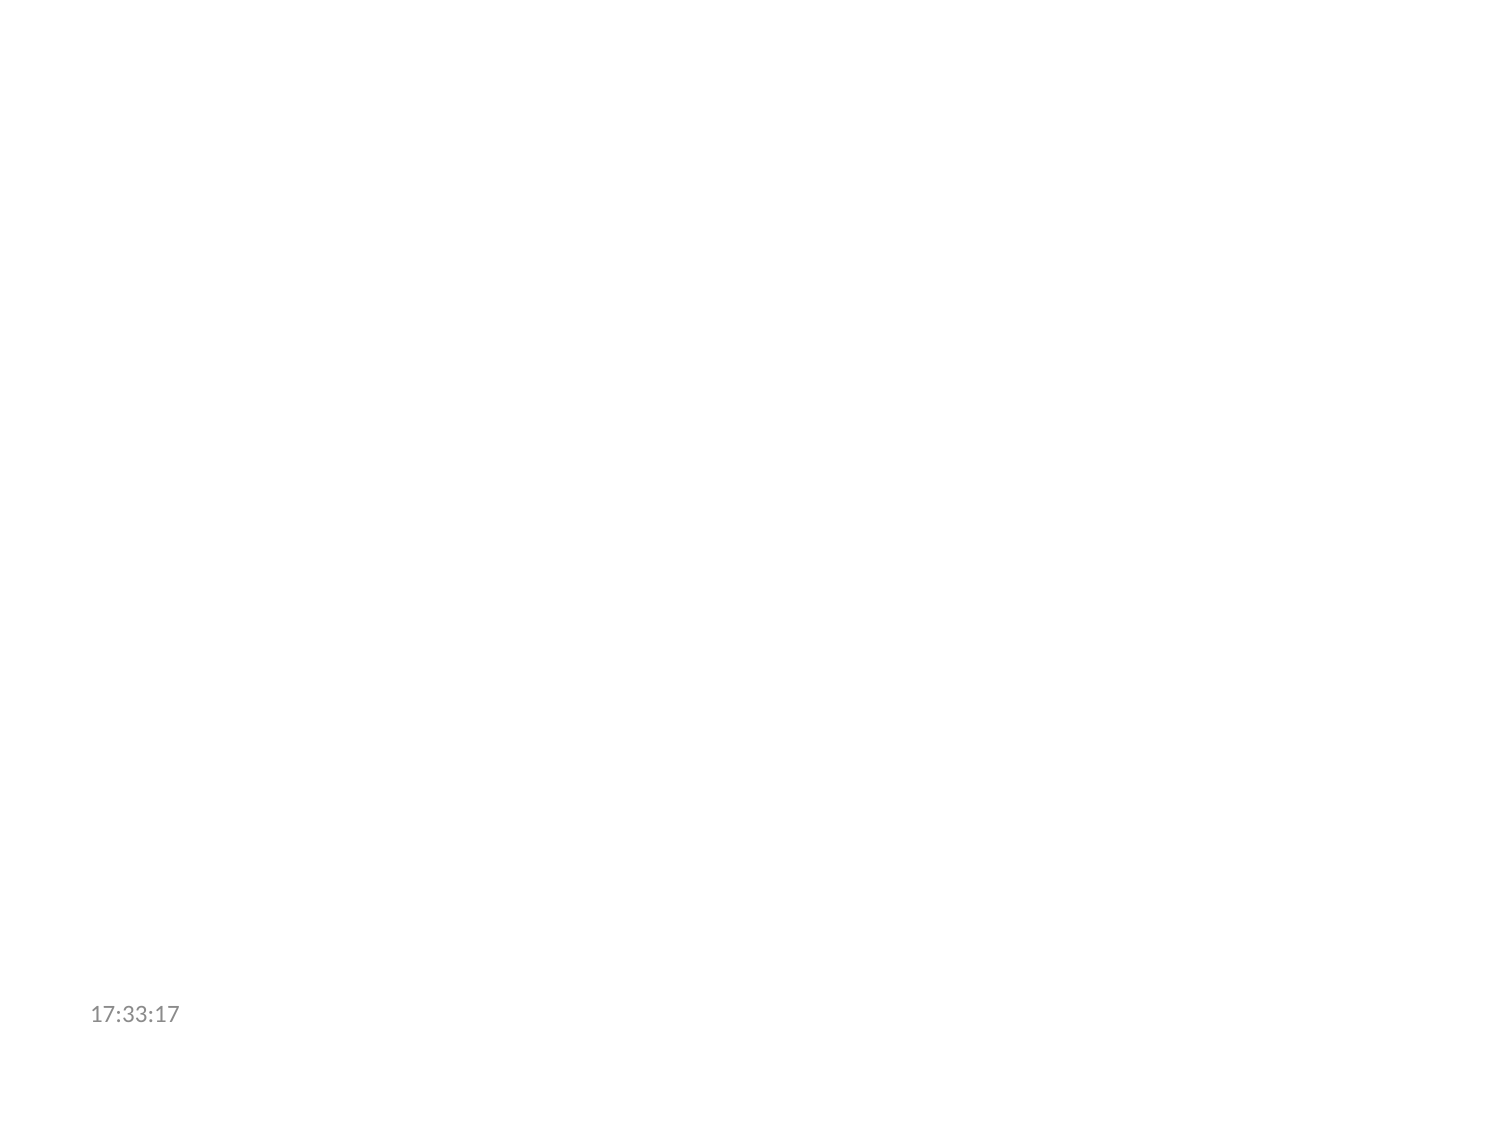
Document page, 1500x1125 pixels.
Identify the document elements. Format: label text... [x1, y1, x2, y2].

text_box 15:35:09 [75, 982, 425, 1043]
